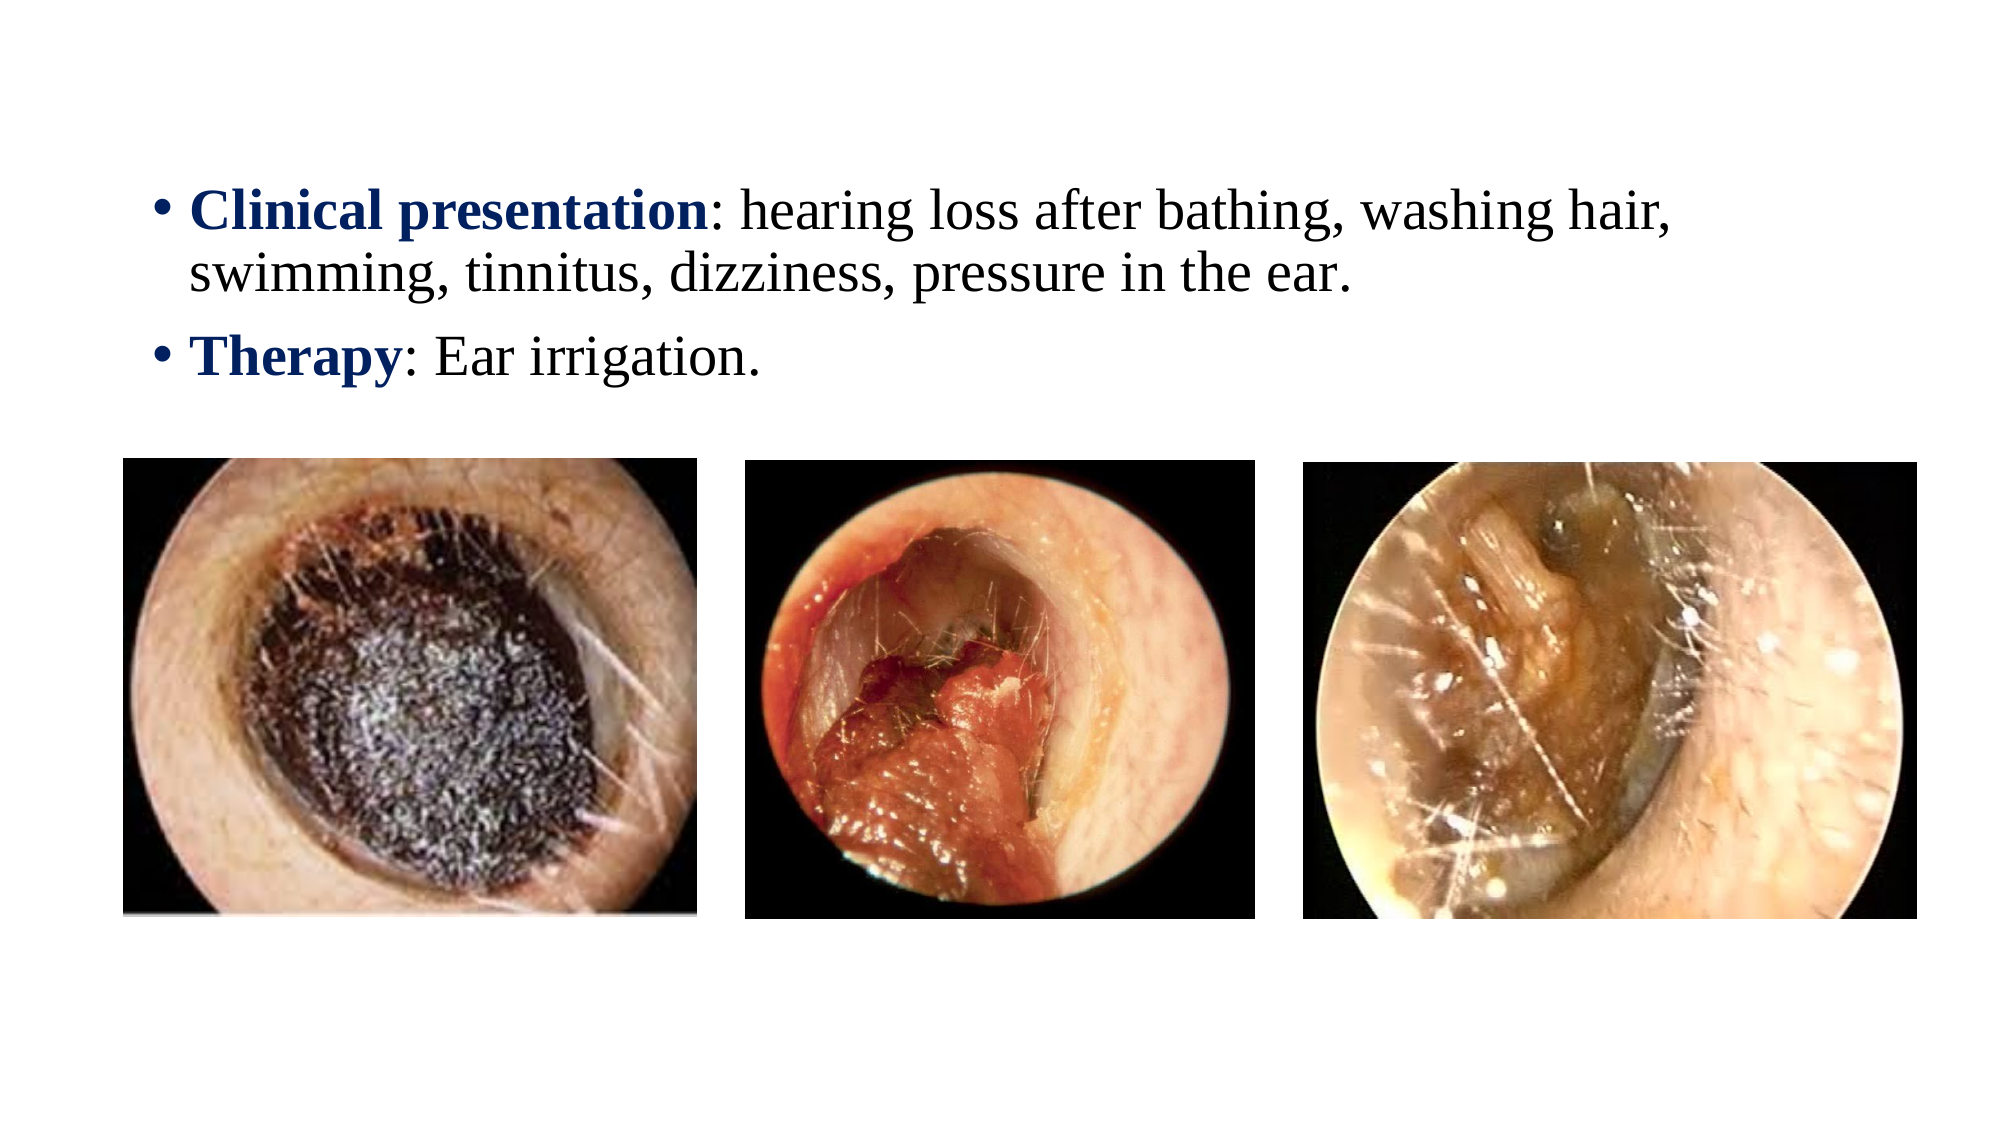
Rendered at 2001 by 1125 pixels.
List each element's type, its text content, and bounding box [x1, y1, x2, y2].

list Clinical presentation: hearing loss after bathing, washing hair, swimming, tinnitus, dizziness, pressure in the ear. Therapy: Ear irrigation. [137, 171, 1863, 402]
picture [1303, 462, 1917, 919]
picture [123, 458, 697, 917]
picture [745, 460, 1255, 919]
